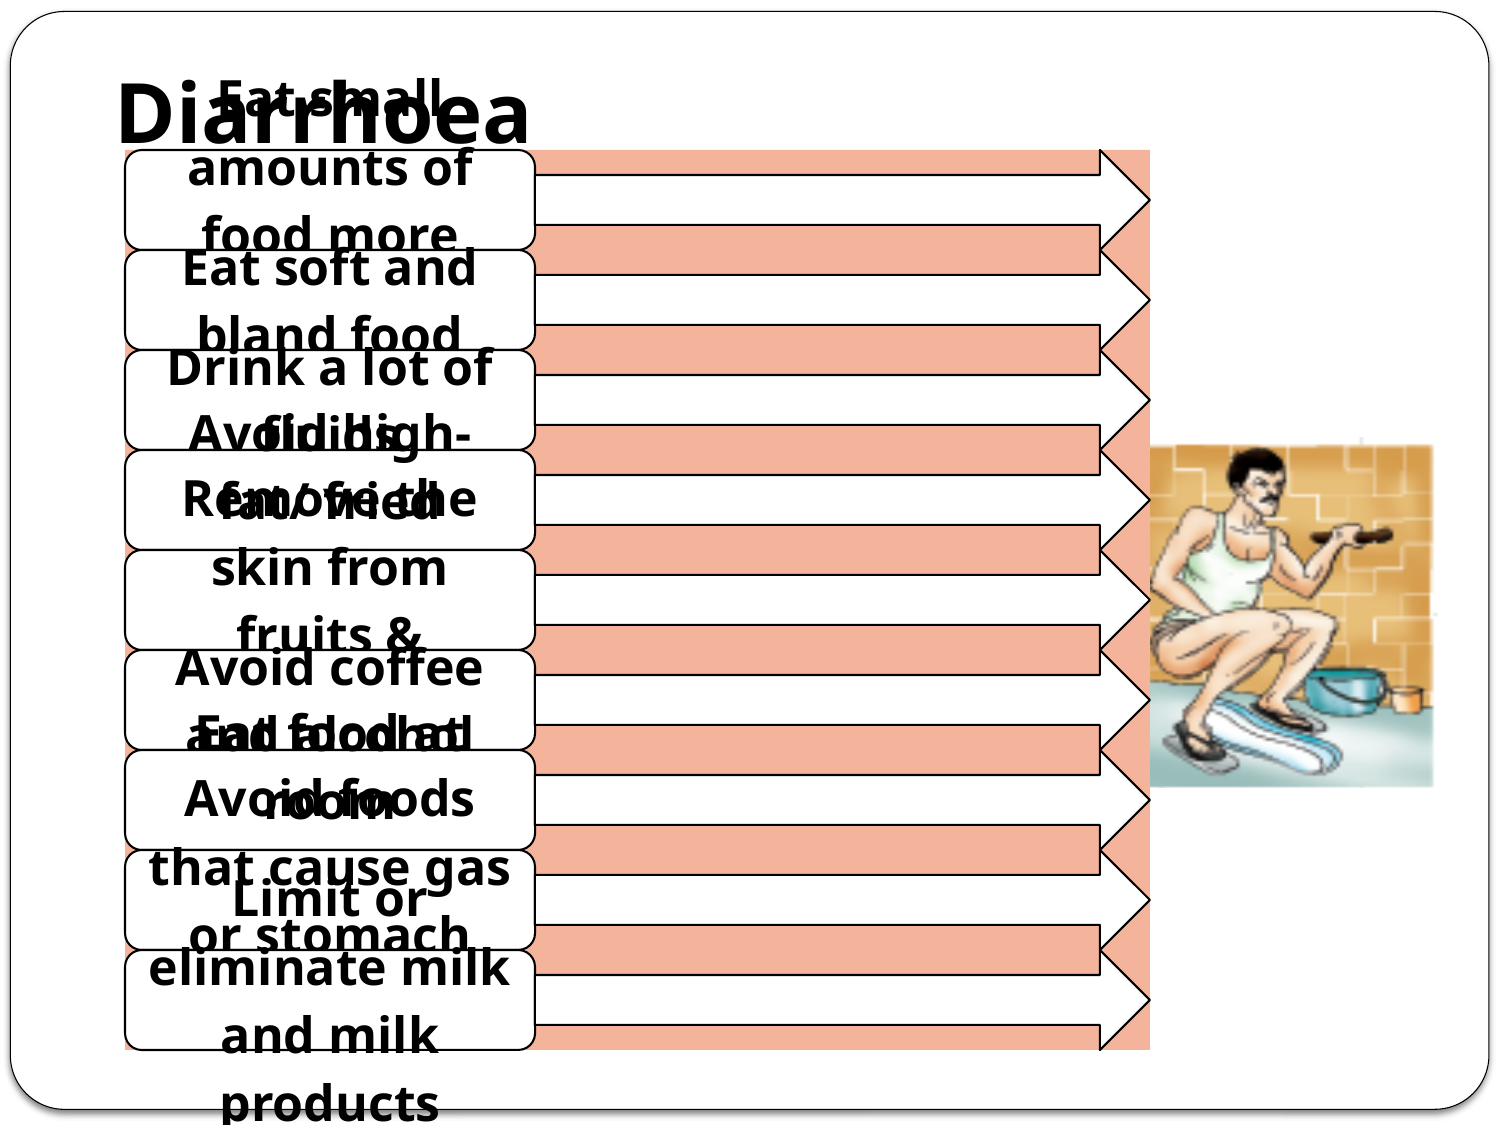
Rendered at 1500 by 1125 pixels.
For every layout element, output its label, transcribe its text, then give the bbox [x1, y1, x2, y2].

picture [1151, 437, 1438, 788]
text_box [124, 149, 1151, 1051]
title Diarrhoea [99, 44, 1426, 176]
